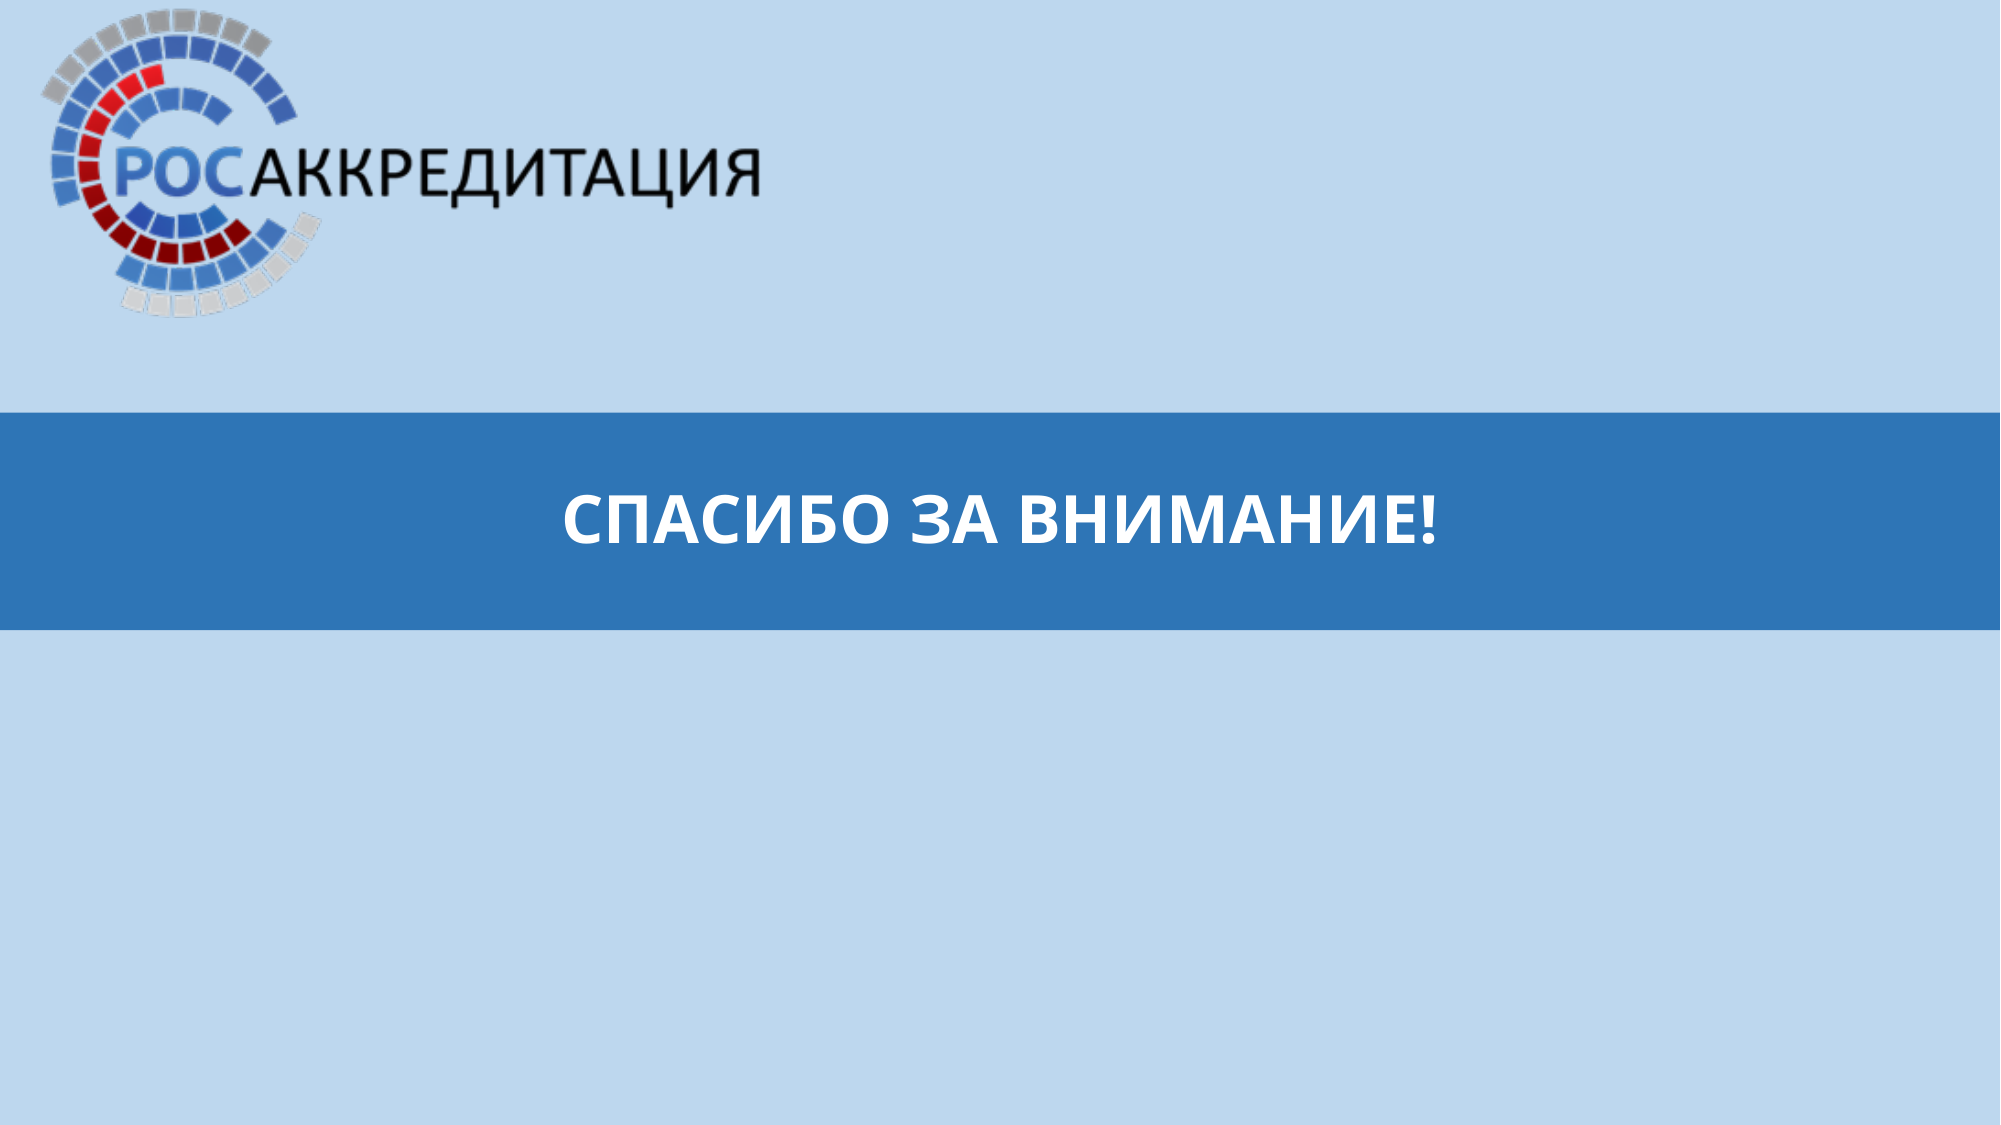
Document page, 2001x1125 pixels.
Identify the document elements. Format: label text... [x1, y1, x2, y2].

title СПАСИБО ЗА ВНИМАНИЕ! [0, 412, 2000, 631]
picture [0, 0, 796, 340]
